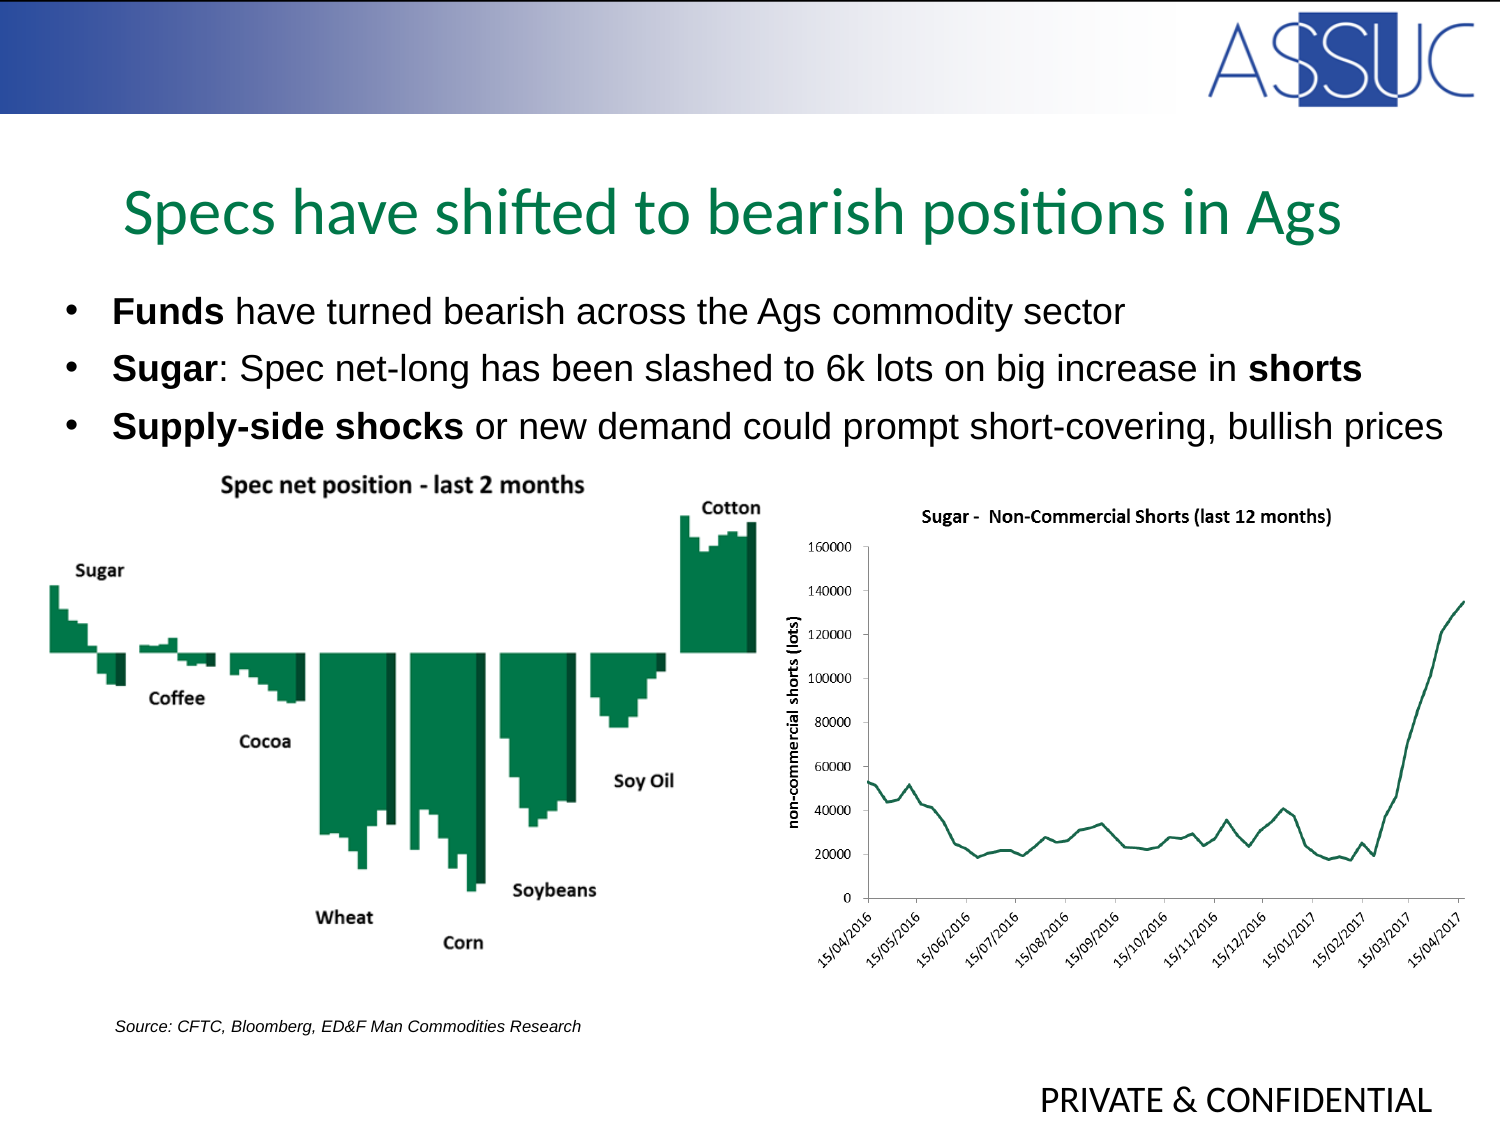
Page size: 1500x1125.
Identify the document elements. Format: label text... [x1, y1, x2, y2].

text_box Funds have turned bearish across the Ags commodity sector Sugar: Spec net-long has been slashed to 6k lots on big increase in shorts Supply-side shocks or new demand could prompt short-covering, bullish prices [50, 279, 1476, 455]
text_box Specs have shifted to bearish positions in Ags [108, 160, 1419, 256]
picture [0, 0, 1500, 114]
picture [26, 455, 1492, 981]
text_box PRIVATE & CONFIDENTIAL [1025, 1068, 1500, 1125]
text_box Source: CFTC, Bloomberg, ED&F Man Commodities Research [100, 1008, 1026, 1043]
